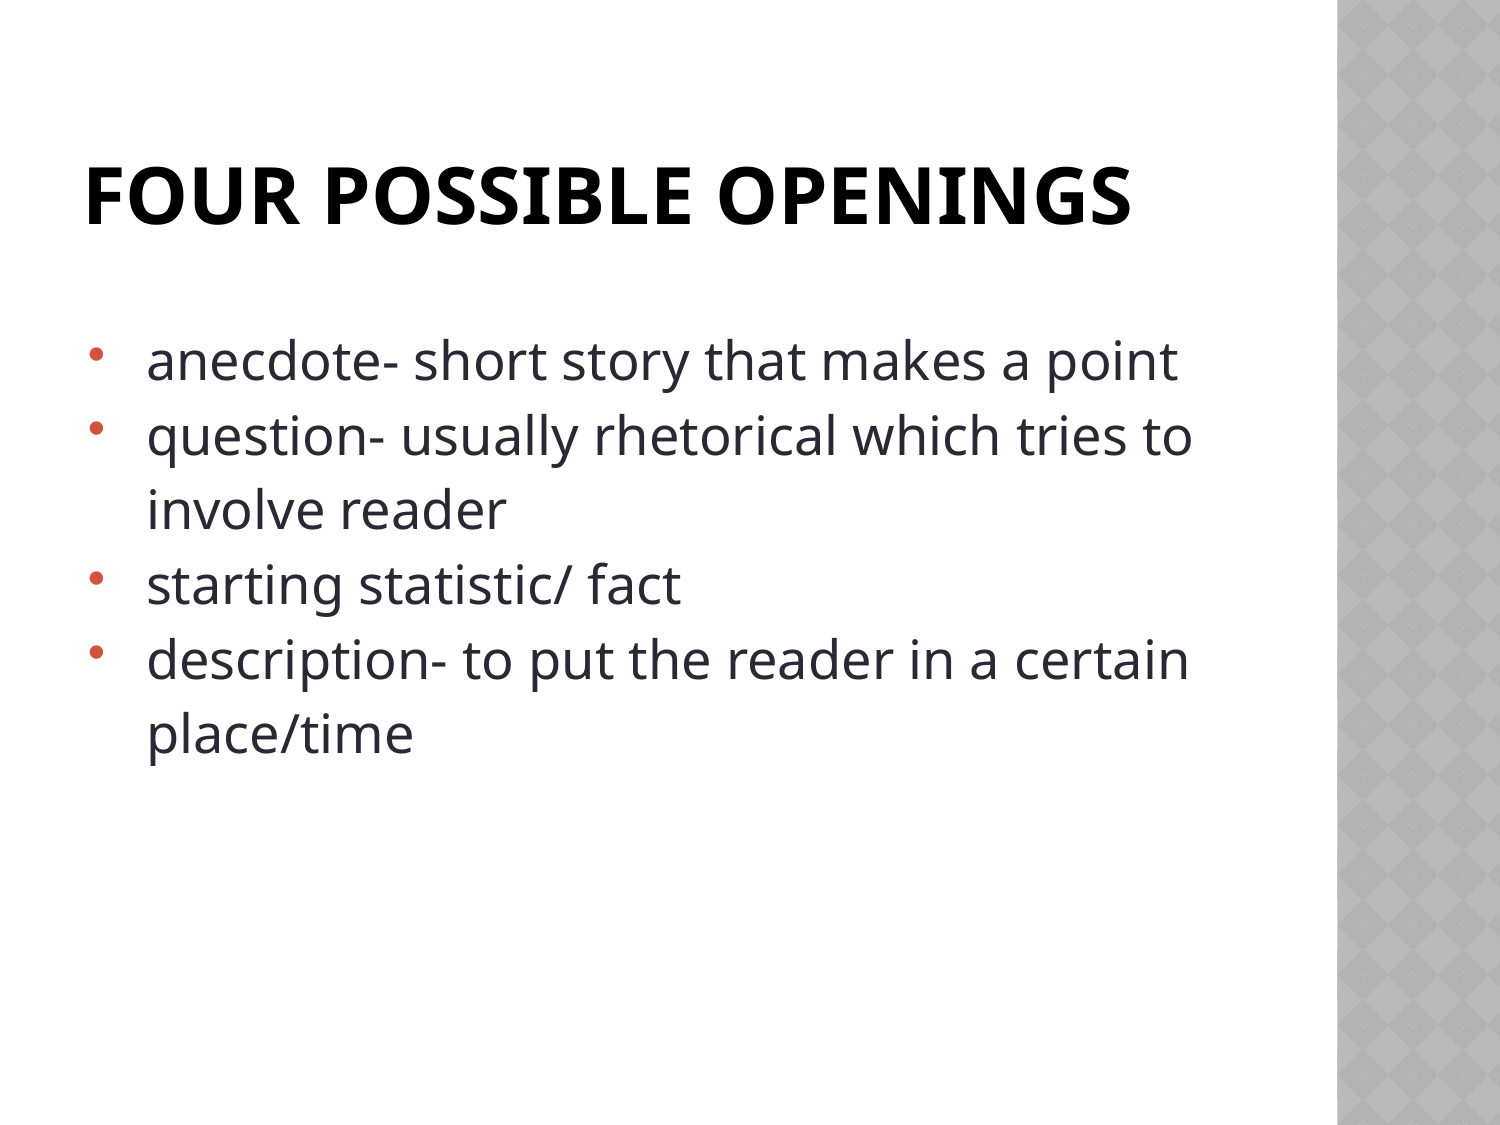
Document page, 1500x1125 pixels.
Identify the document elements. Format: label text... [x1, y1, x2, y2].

list anecdote- short story that makes a point question- usually rhetorical which tries to involve reader starting statistic/ fact description- to put the reader in a certain place/time [75, 264, 1263, 1059]
title Four Possible openings [75, 52, 1263, 240]
